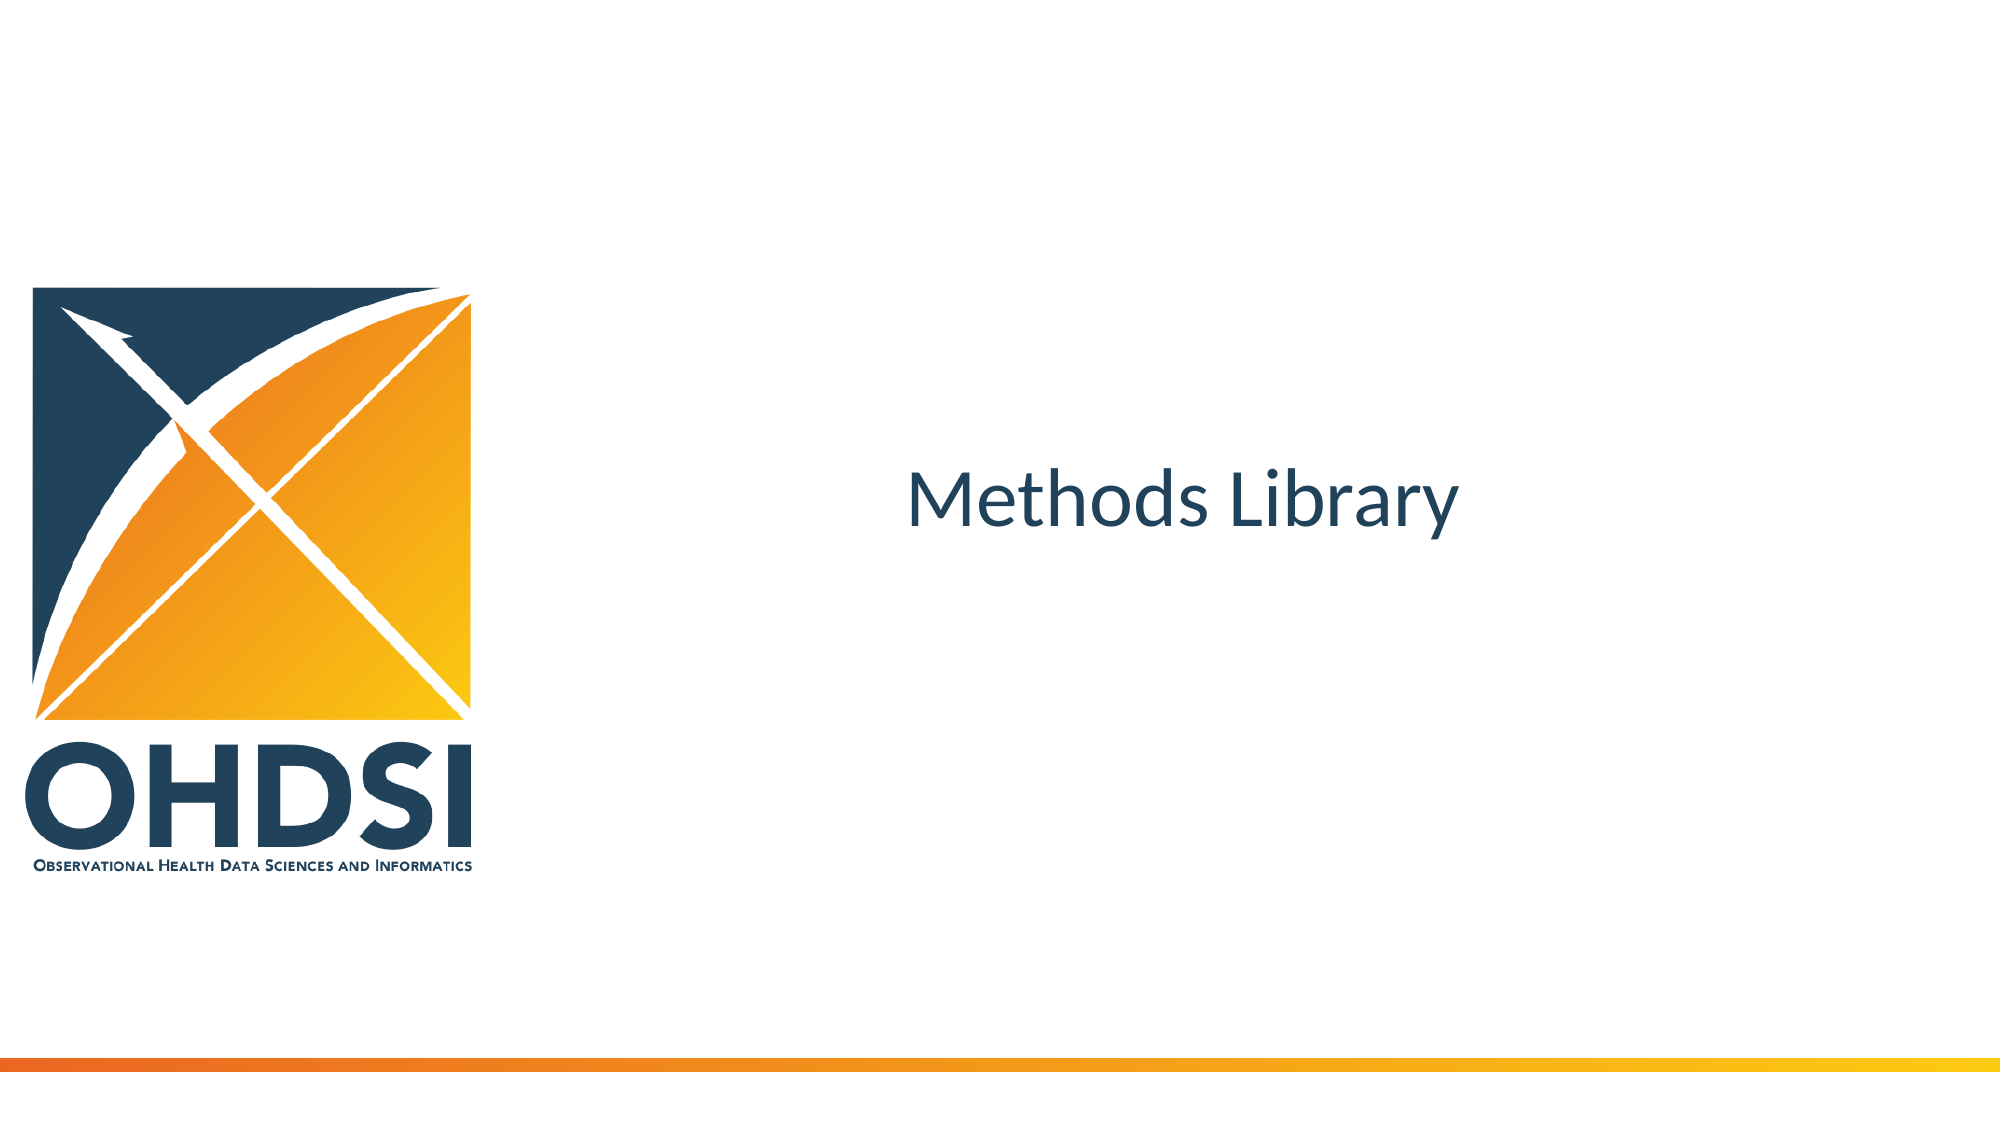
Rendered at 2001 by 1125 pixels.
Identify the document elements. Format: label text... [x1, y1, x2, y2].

title Methods Library [516, 349, 1850, 638]
picture [0, 237, 529, 920]
